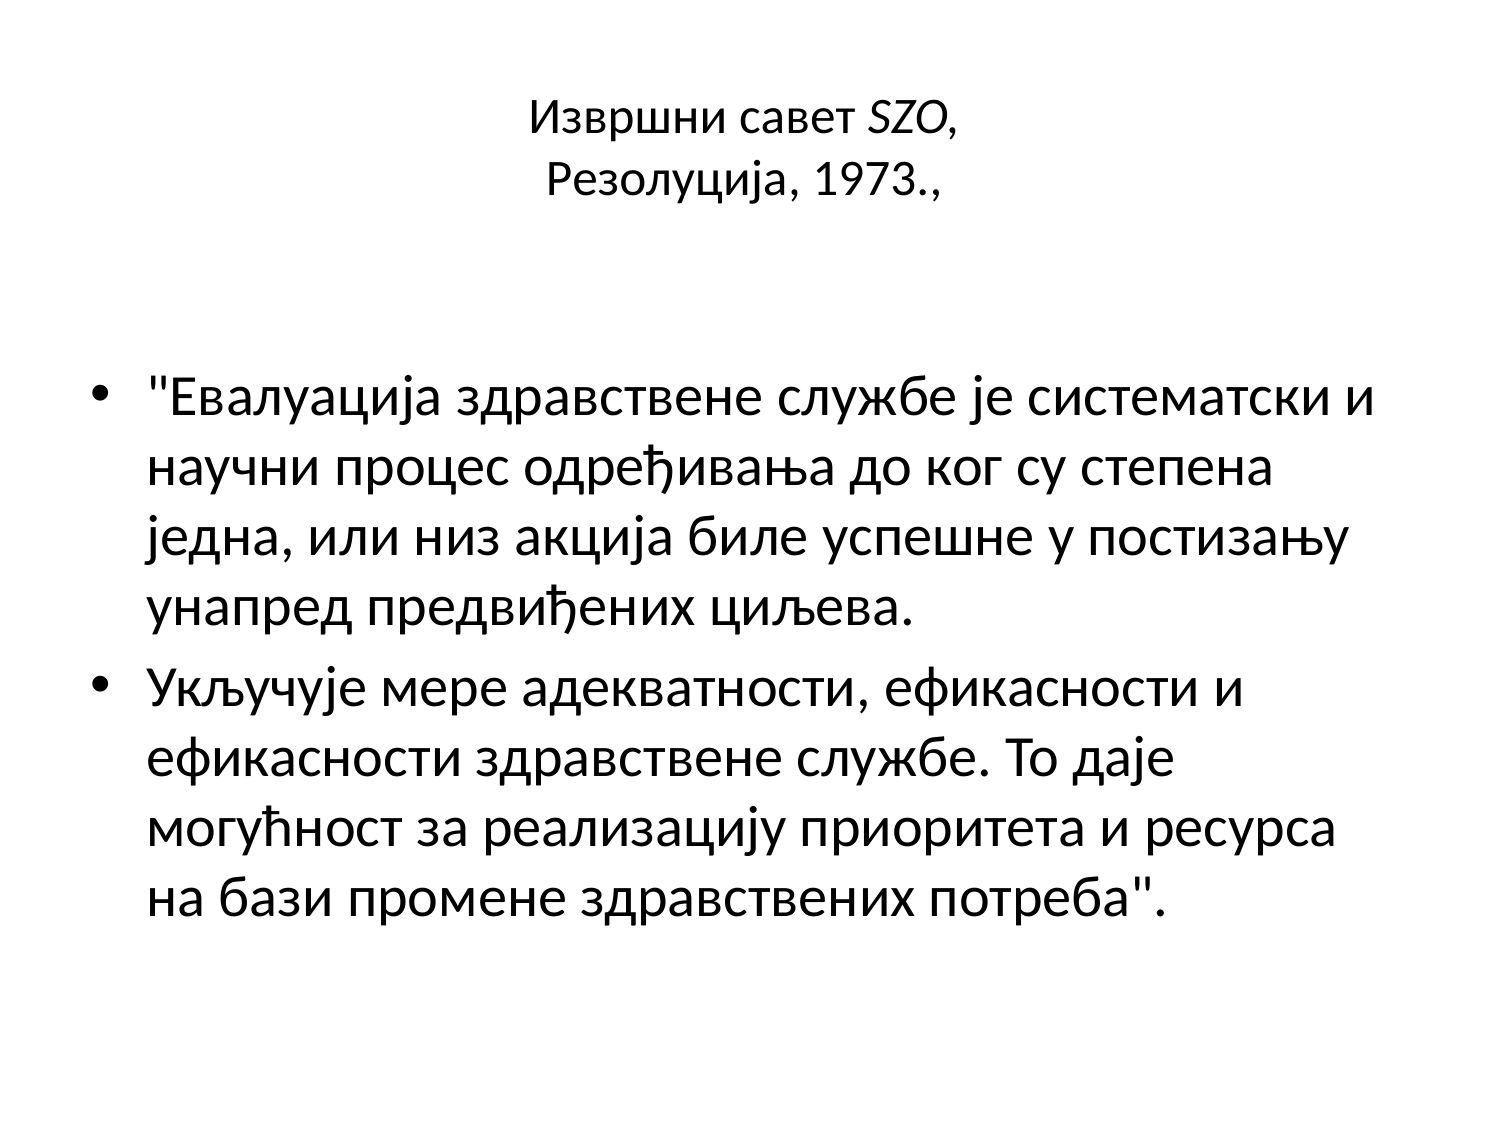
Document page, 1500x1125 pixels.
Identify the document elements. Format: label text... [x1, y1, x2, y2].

title Извpшни савет SZO, Резолуцијa, 1973., [75, 75, 1425, 275]
list "Евалуација здравствене службе је систематски и научни процес одређивања до ког су степена једна, или низ акција биле успешне у постизању унапред предвиђених циљева. Укључује мере адекватности, ефикасности и ефикасности здравствене службе. То даје могућност за реализацију приоритета и ресурса на бази промене здравствених потреба". [75, 350, 1425, 1093]
